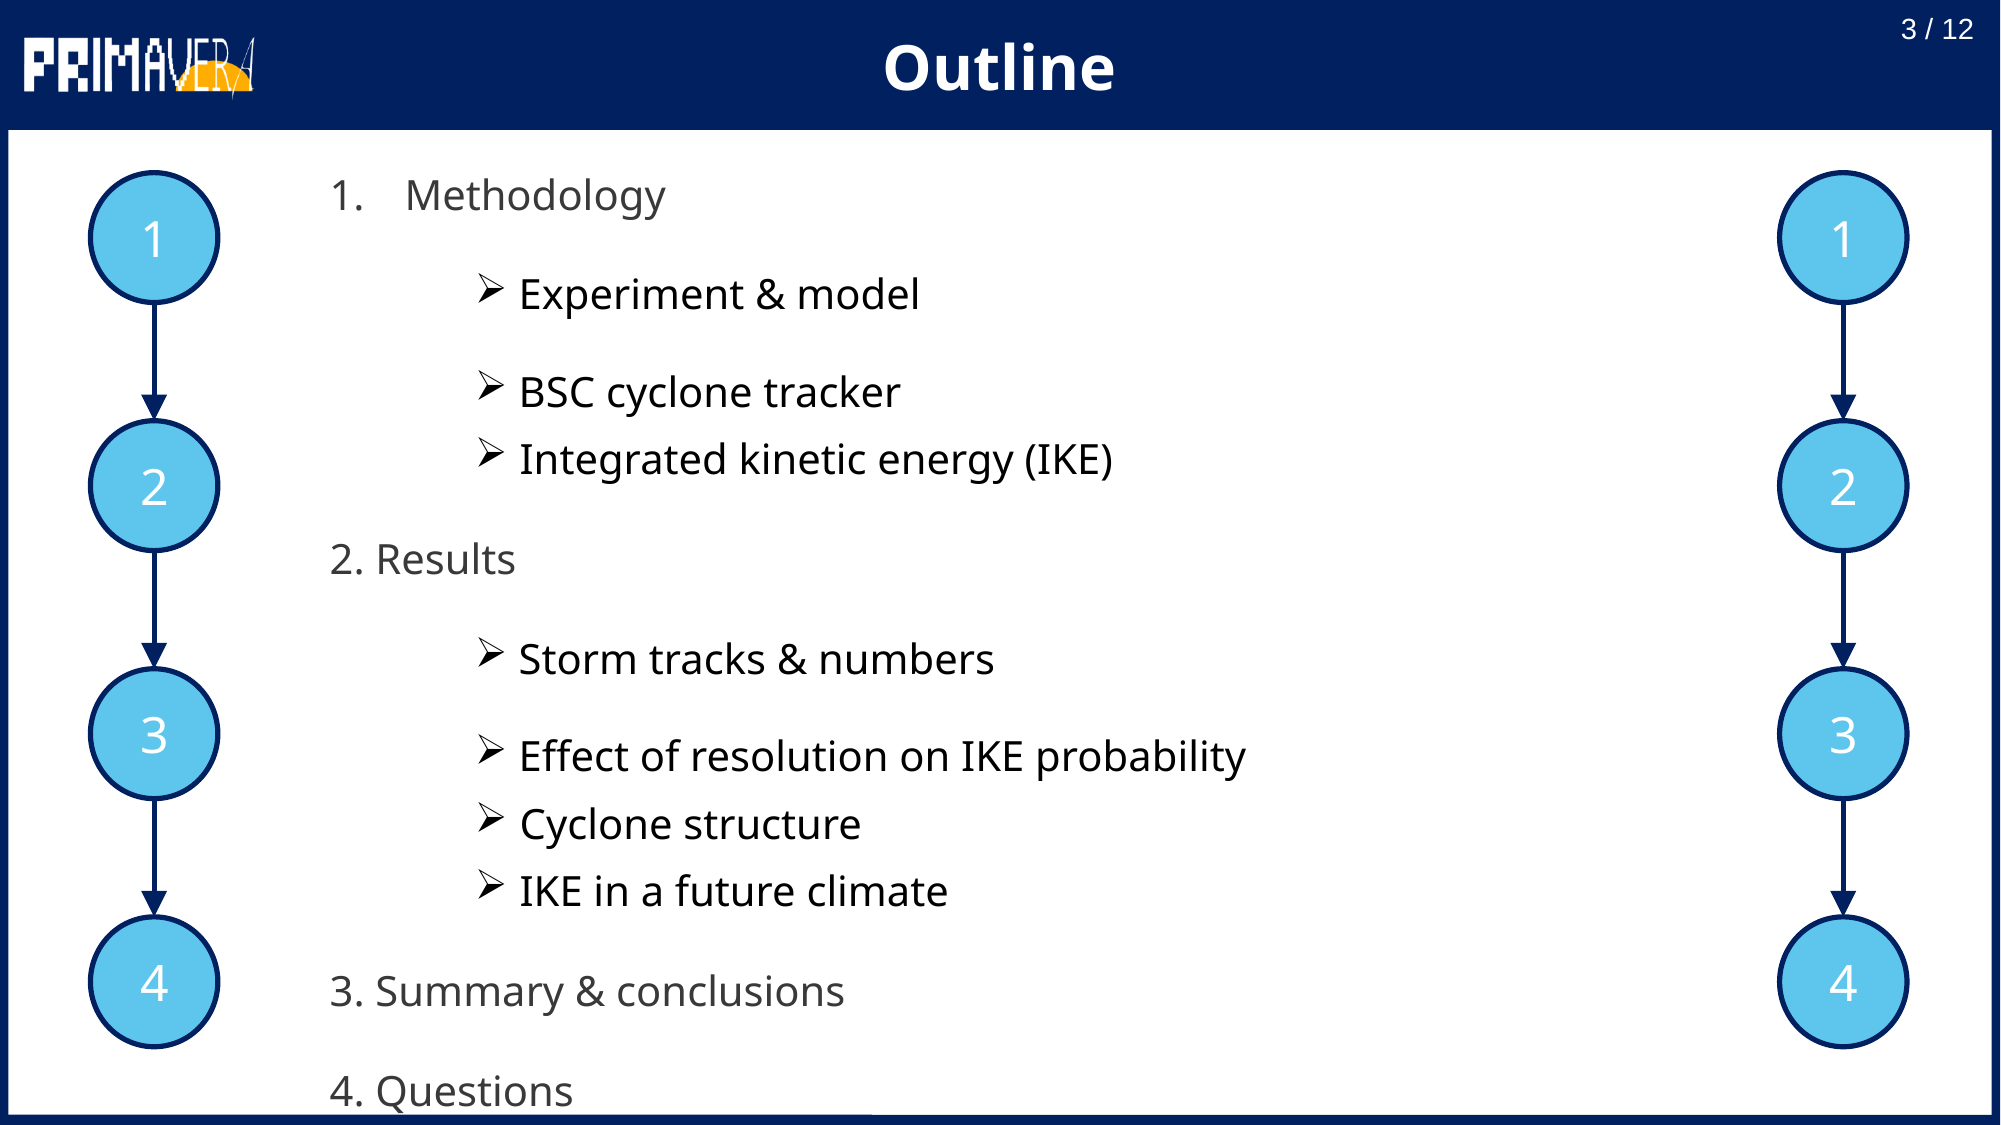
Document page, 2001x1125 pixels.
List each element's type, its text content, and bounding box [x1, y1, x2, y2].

slide_number 3 / 12 [1886, 2, 2000, 61]
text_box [90, 172, 219, 1047]
list Methodology Experiment & model BSC cyclone tracker Integrated kinetic energy (IKE) 2. Results Storm tracks & numbers Effect of resolution on IKE probability Cyclone structure IKE in a future climate 3. Summary & conclusions 4. Questions [314, 160, 1378, 1094]
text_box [1779, 172, 1908, 1047]
list Outline [7, 20, 1993, 114]
